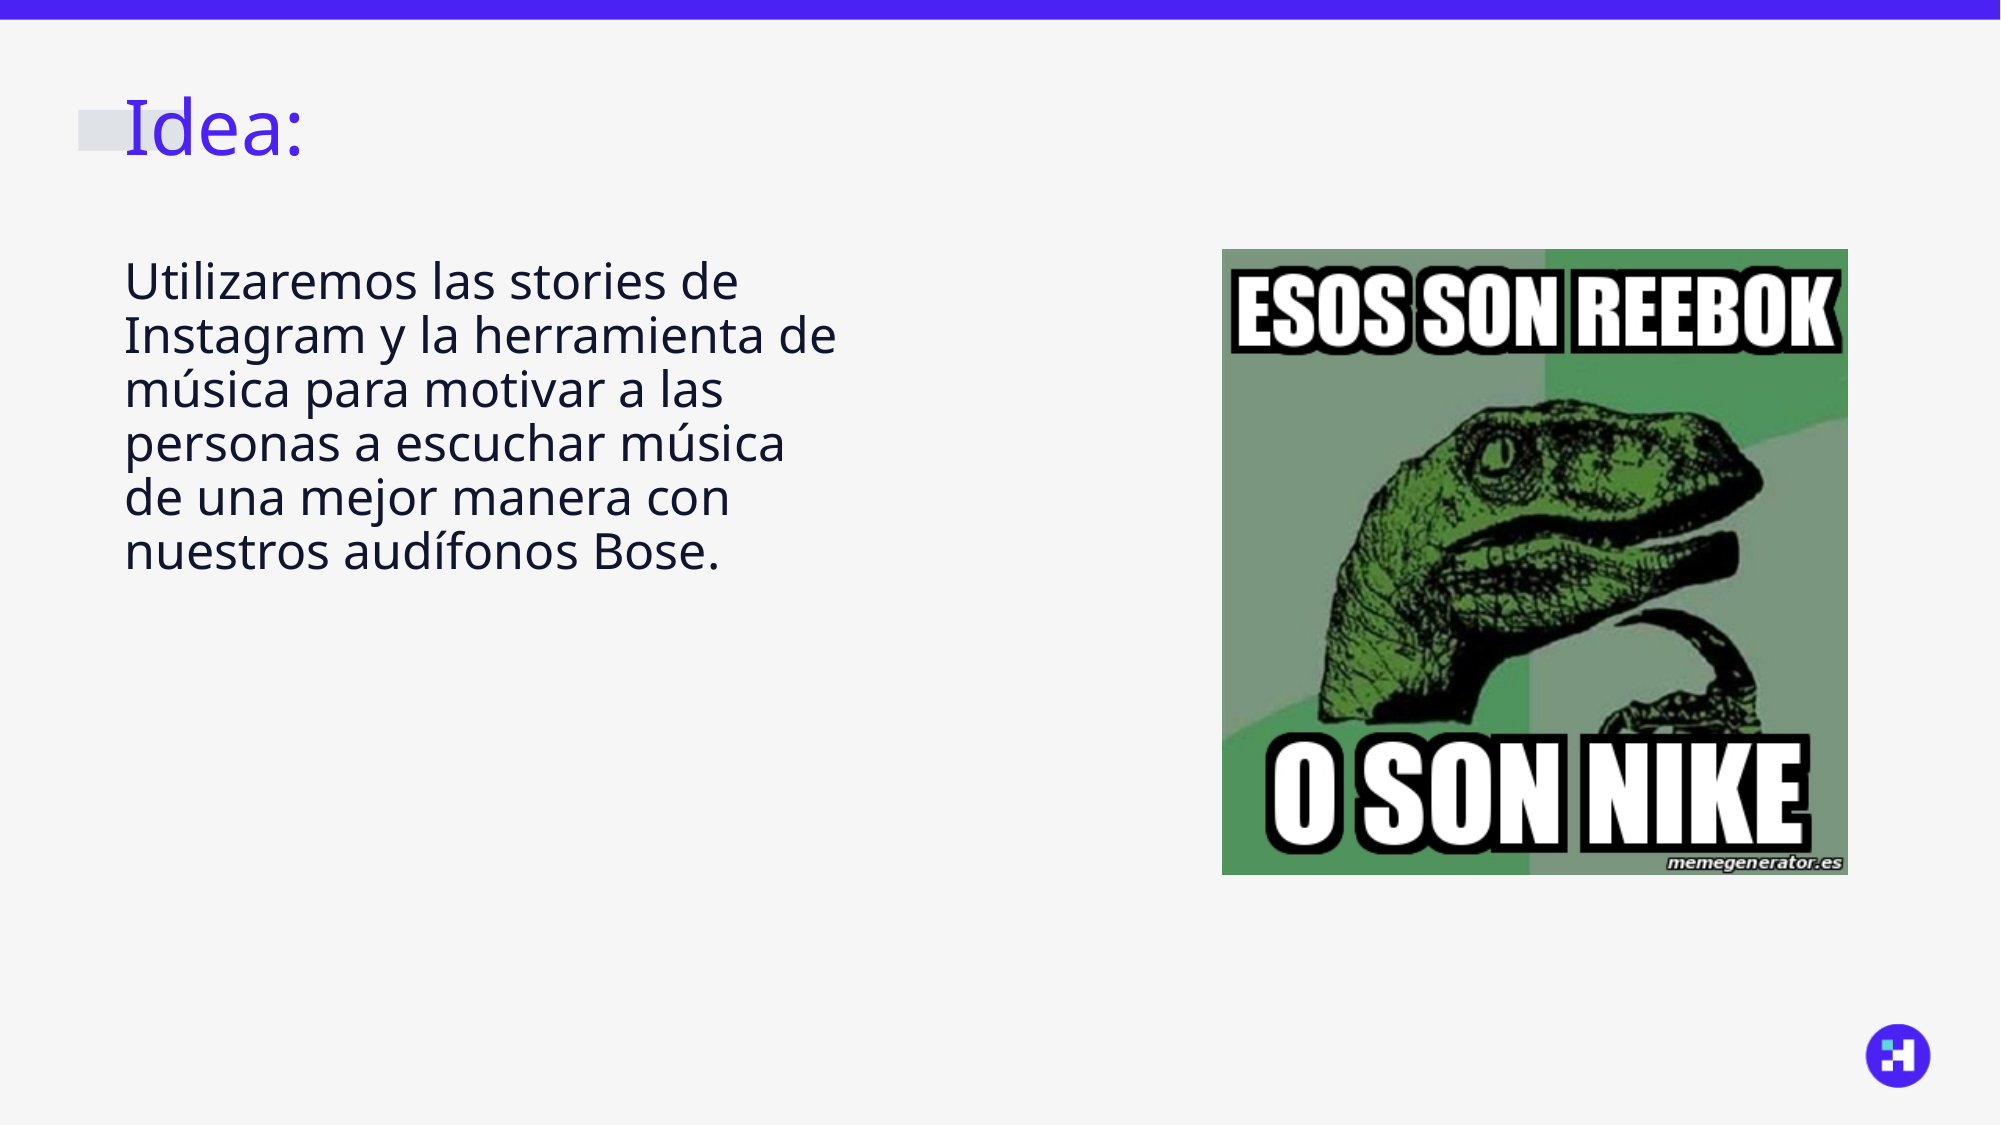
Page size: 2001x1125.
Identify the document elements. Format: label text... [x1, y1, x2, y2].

picture [1222, 249, 1849, 876]
title Idea: [104, 60, 1379, 200]
picture [1853, 1015, 1940, 1095]
list Utilizaremos las stories de Instagram y la herramienta de música para motivar a las personas a escuchar música de una mejor manera con nuestros audífonos Bose. [104, 246, 864, 919]
